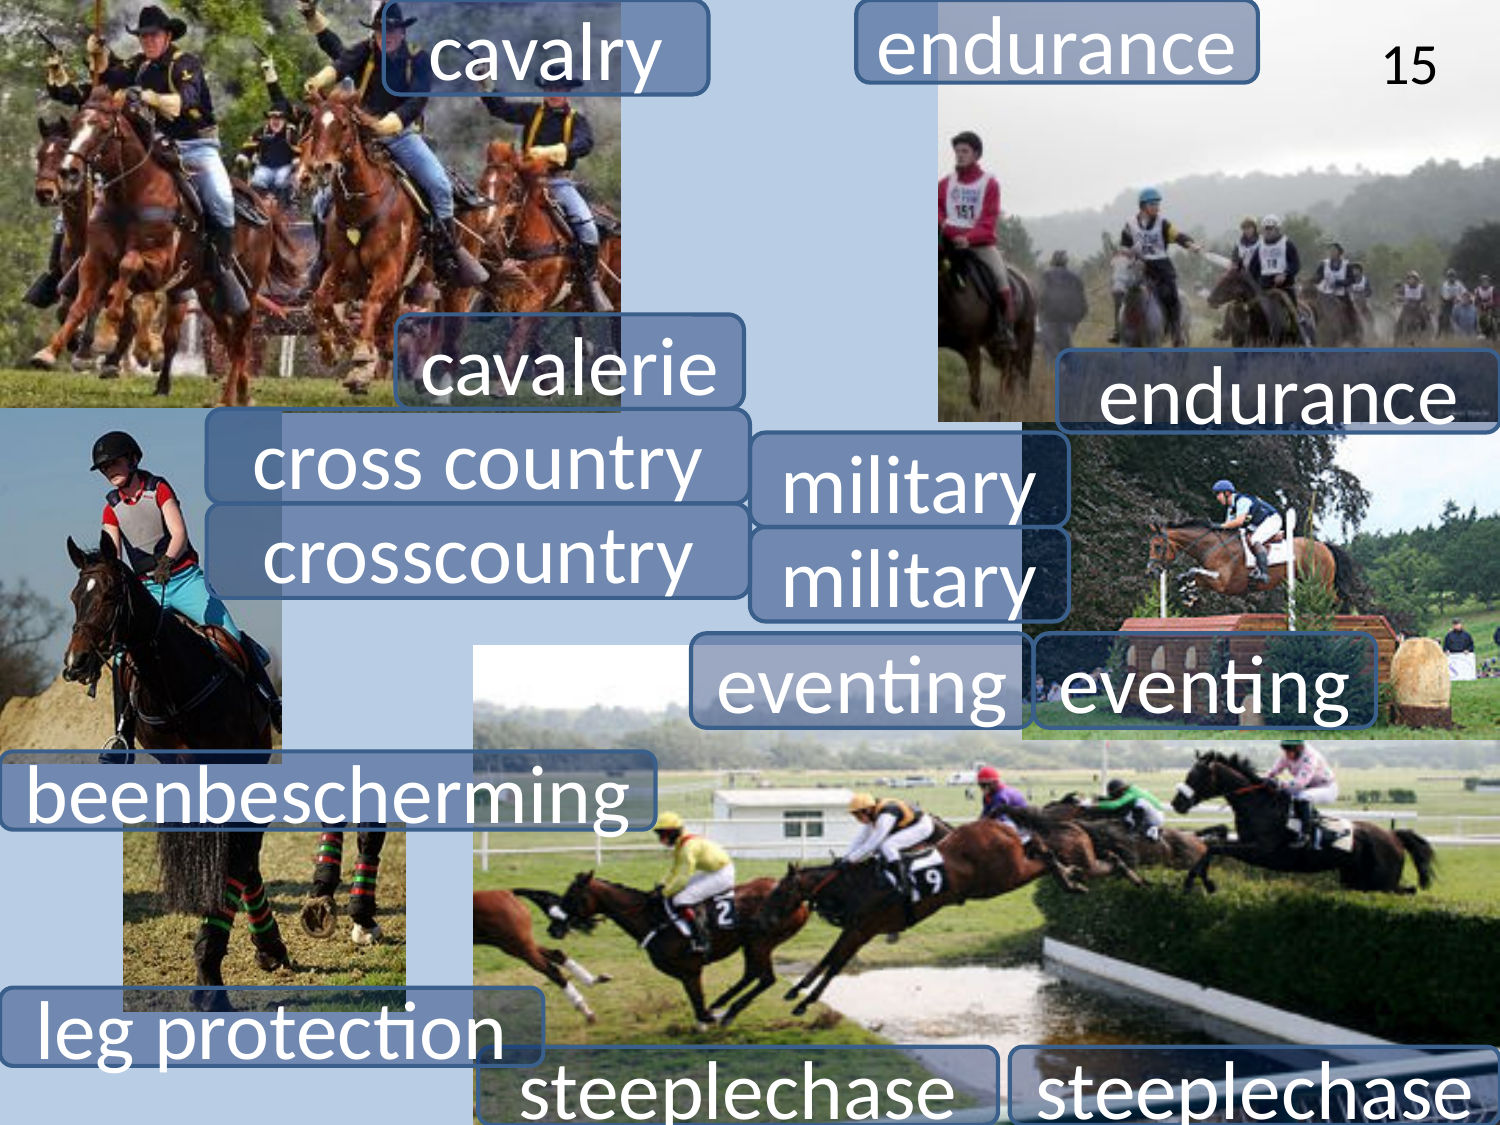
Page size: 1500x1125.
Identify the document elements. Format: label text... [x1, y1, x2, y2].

text_box cross country [285, 406, 753, 503]
picture [0, 0, 621, 764]
text_box military [747, 430, 1017, 527]
text_box eventing [690, 631, 1017, 643]
picture [473, 0, 1500, 1125]
text_box cavalry [622, 0, 711, 97]
picture [123, 822, 406, 1012]
text_box military [747, 524, 1017, 624]
text_box leg protection [0, 985, 468, 1068]
text_box endurance [854, 0, 936, 85]
text_box beenbescherming [0, 749, 468, 832]
text_box cavalerie [625, 312, 747, 407]
text_box crosscountry [285, 501, 753, 600]
